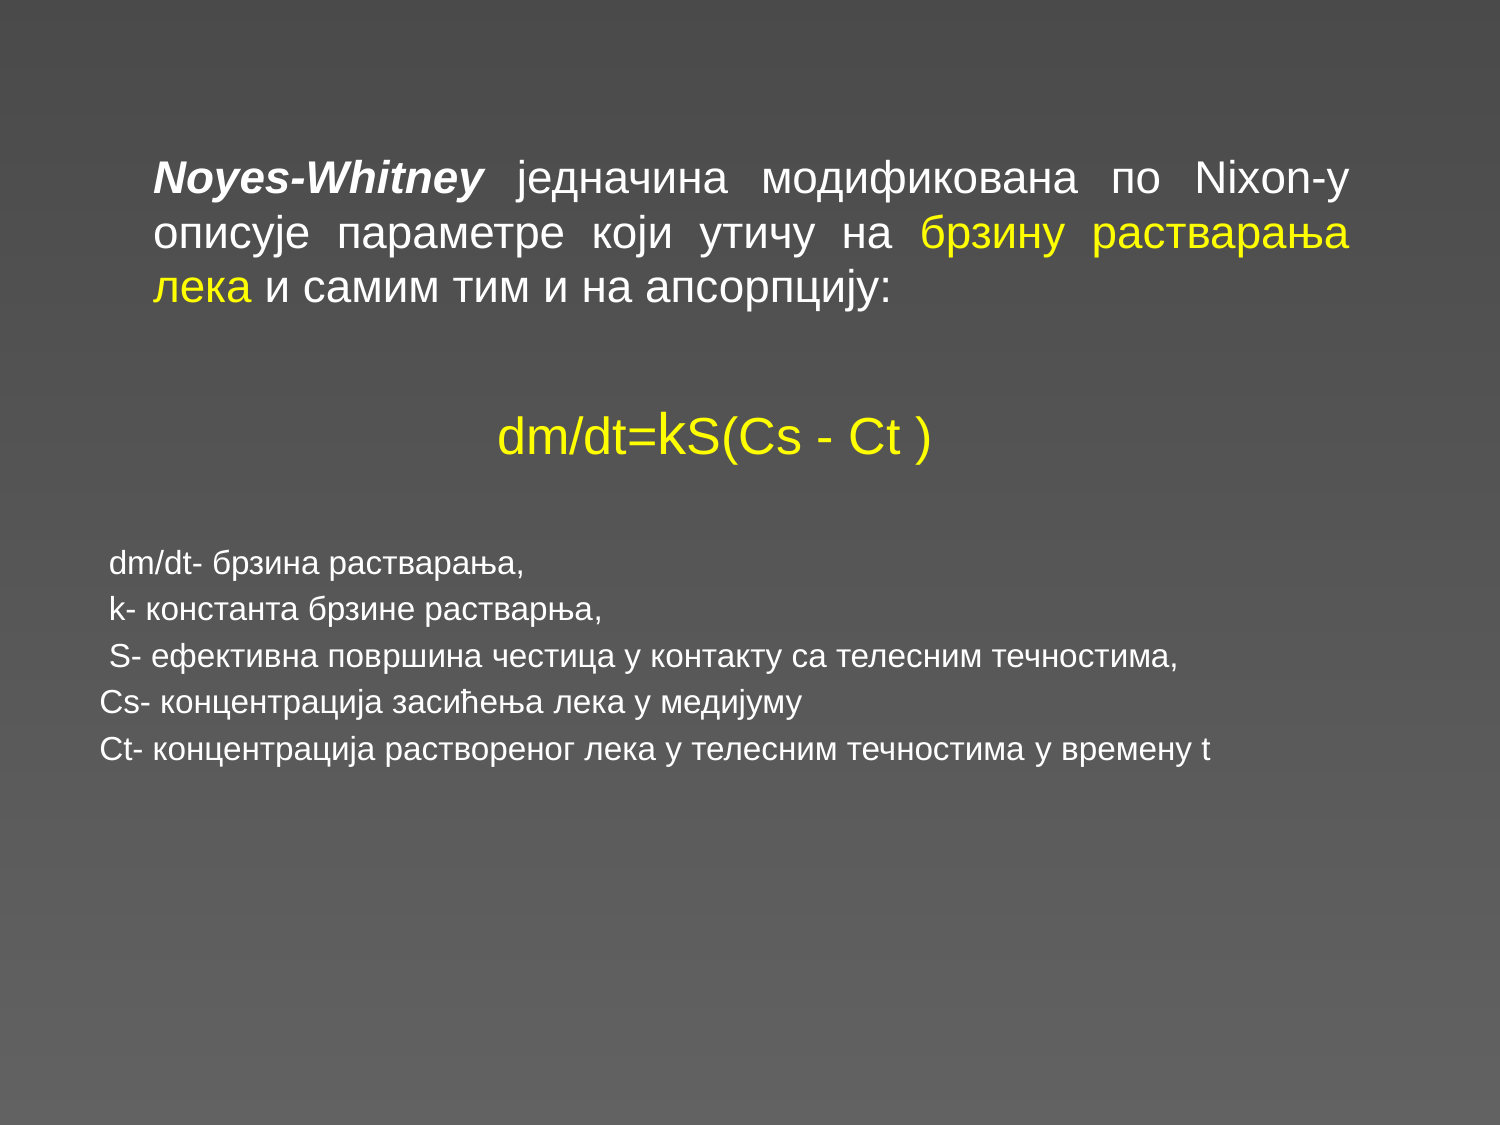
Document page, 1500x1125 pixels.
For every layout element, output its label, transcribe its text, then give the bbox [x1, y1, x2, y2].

list Noyes-Whitney једначина модификована по Nixon-у описује параметре који утичу на брзину растварања лека и самим тим и на апсорпцију: dm/dt=kS(Cs - Ct ) dm/dt- брзина растварања, k- константа брзине растварња, S- ефективна површина честица у контакту са телесним течностима, Cs- концентрација засићења лека у медијуму Ct- концентрација раствореног лека у телесним течностима у времену t [64, 55, 1365, 987]
